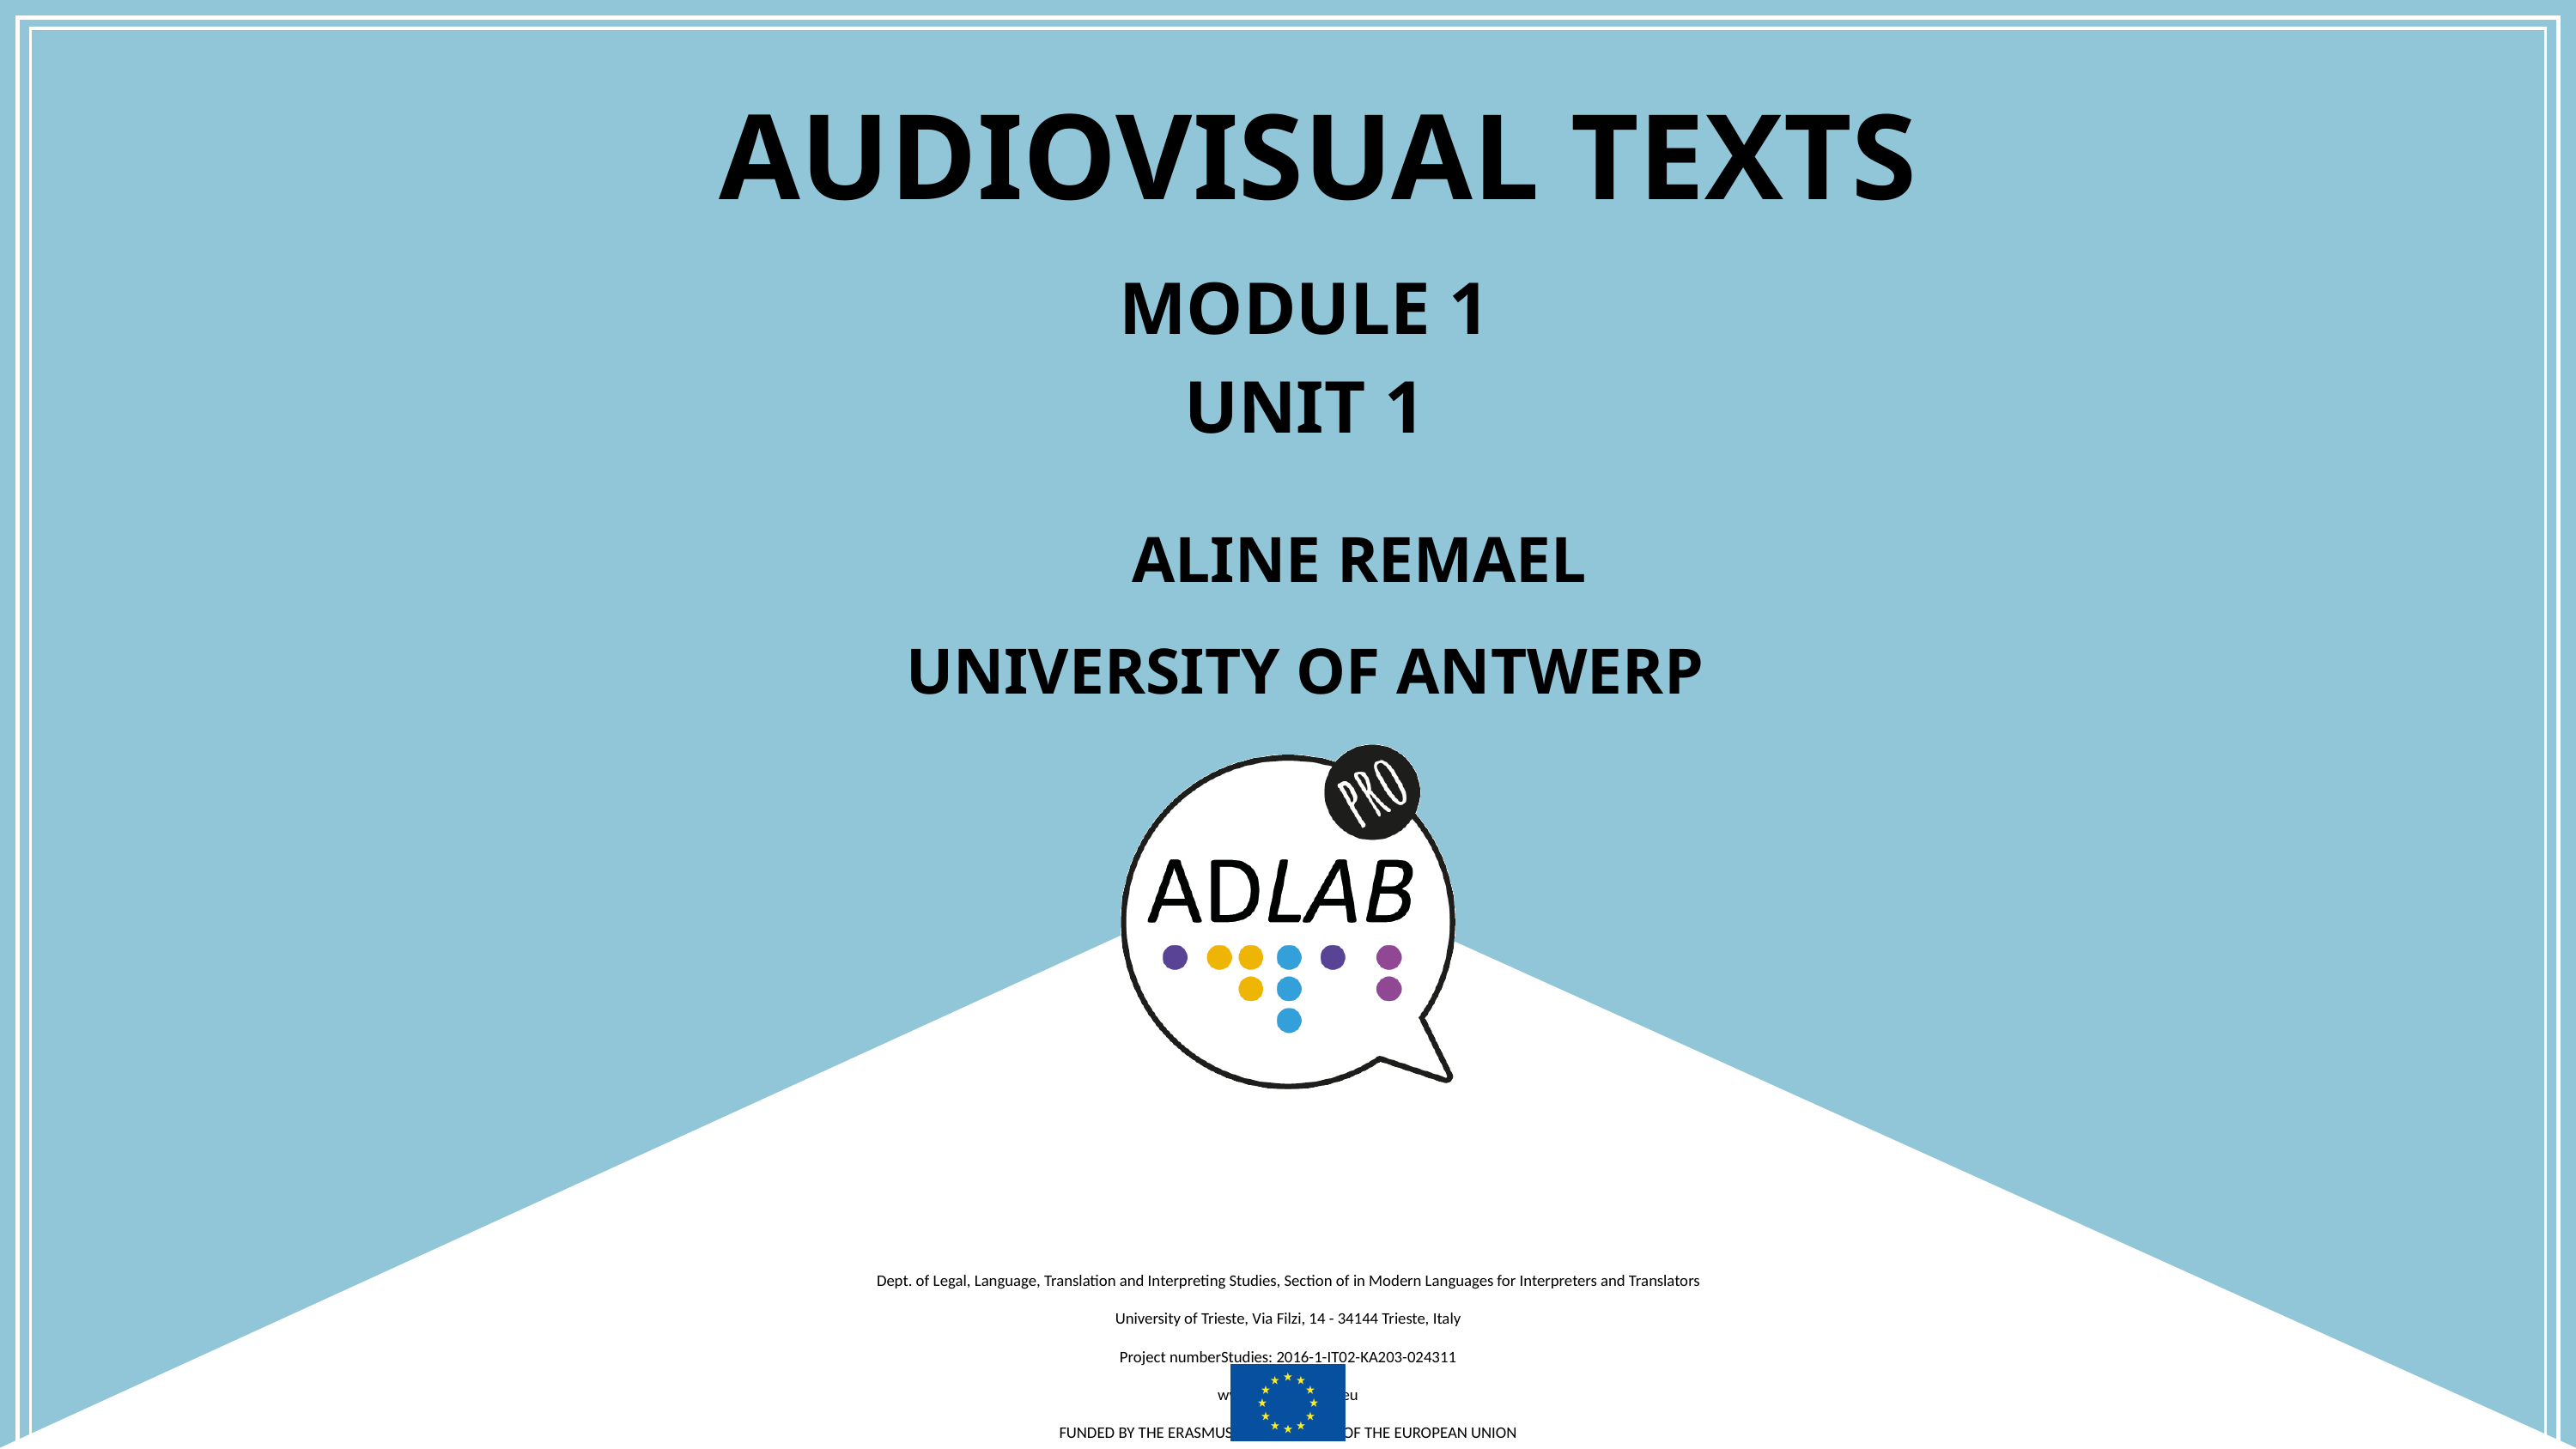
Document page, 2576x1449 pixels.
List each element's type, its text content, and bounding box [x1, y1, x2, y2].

list UNIVERSITY OF ANTWERP [338, 633, 2271, 729]
list MODULE 1 UNIT 1 [338, 266, 2271, 477]
picture [1230, 1364, 1346, 1441]
picture [1111, 736, 1465, 1089]
list ALINE REMAEL [226, 521, 2494, 617]
title AUDIOVISUAL TEXTS [144, 91, 2494, 252]
